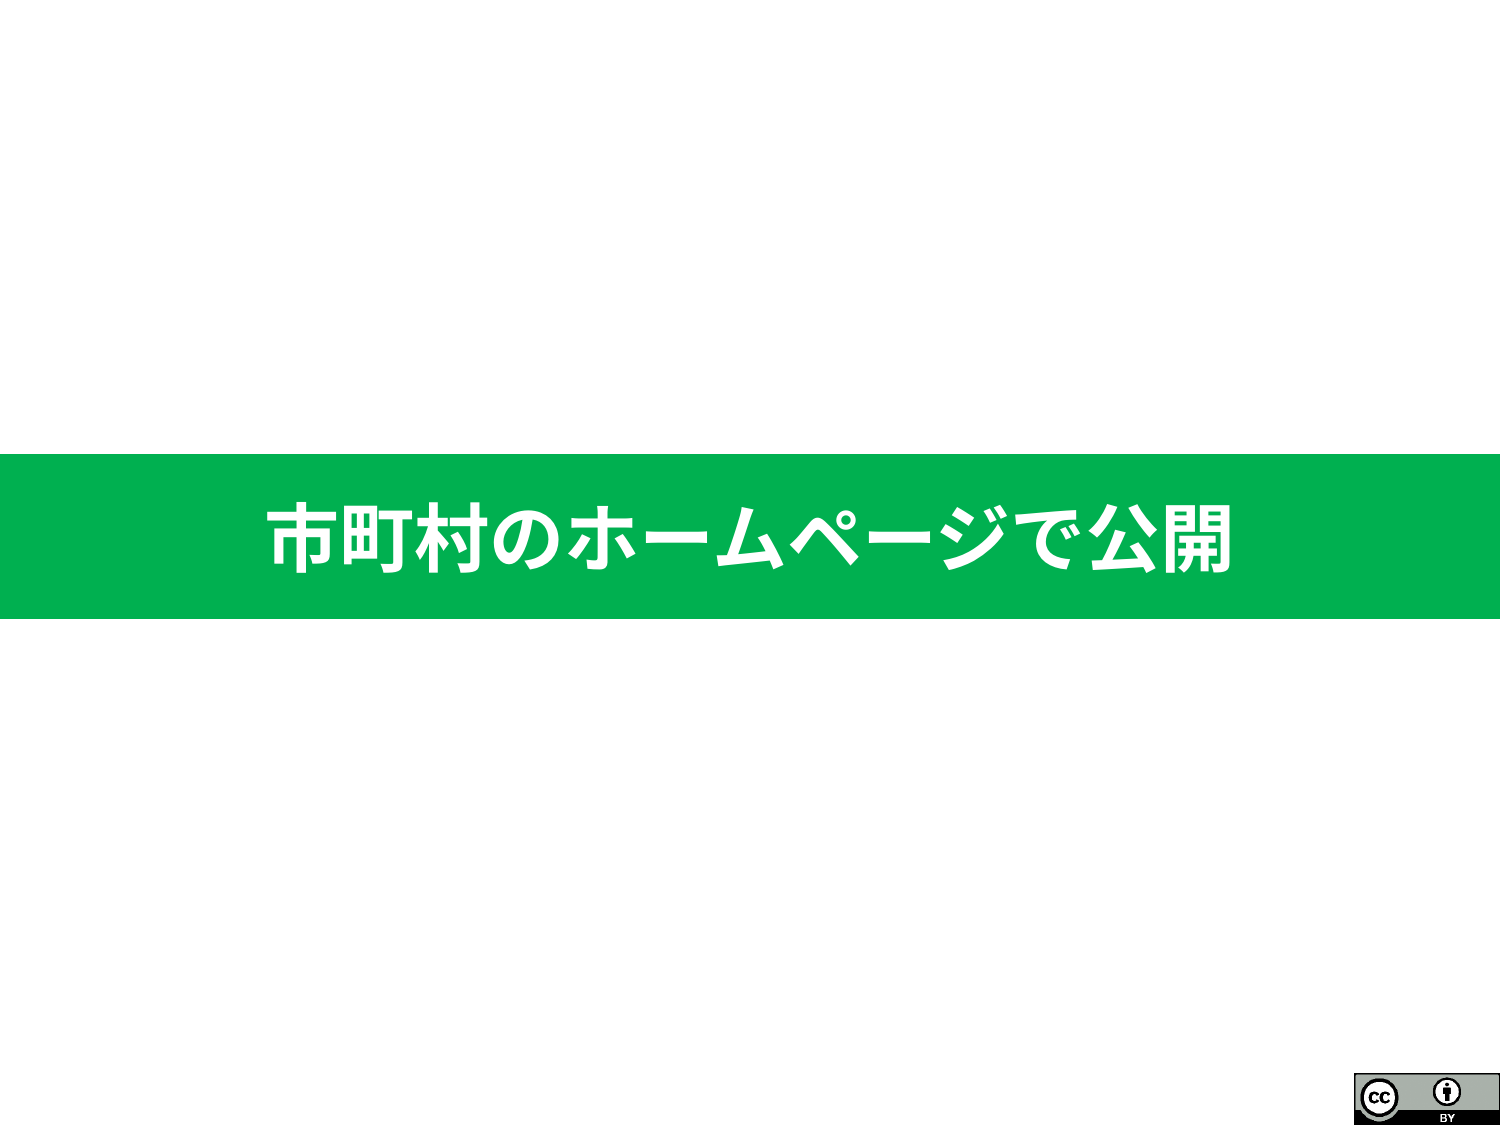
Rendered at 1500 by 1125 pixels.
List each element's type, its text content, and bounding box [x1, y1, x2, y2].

text_box 市町村のホームページで公開 [0, 453, 1500, 620]
picture [1354, 1073, 1500, 1125]
